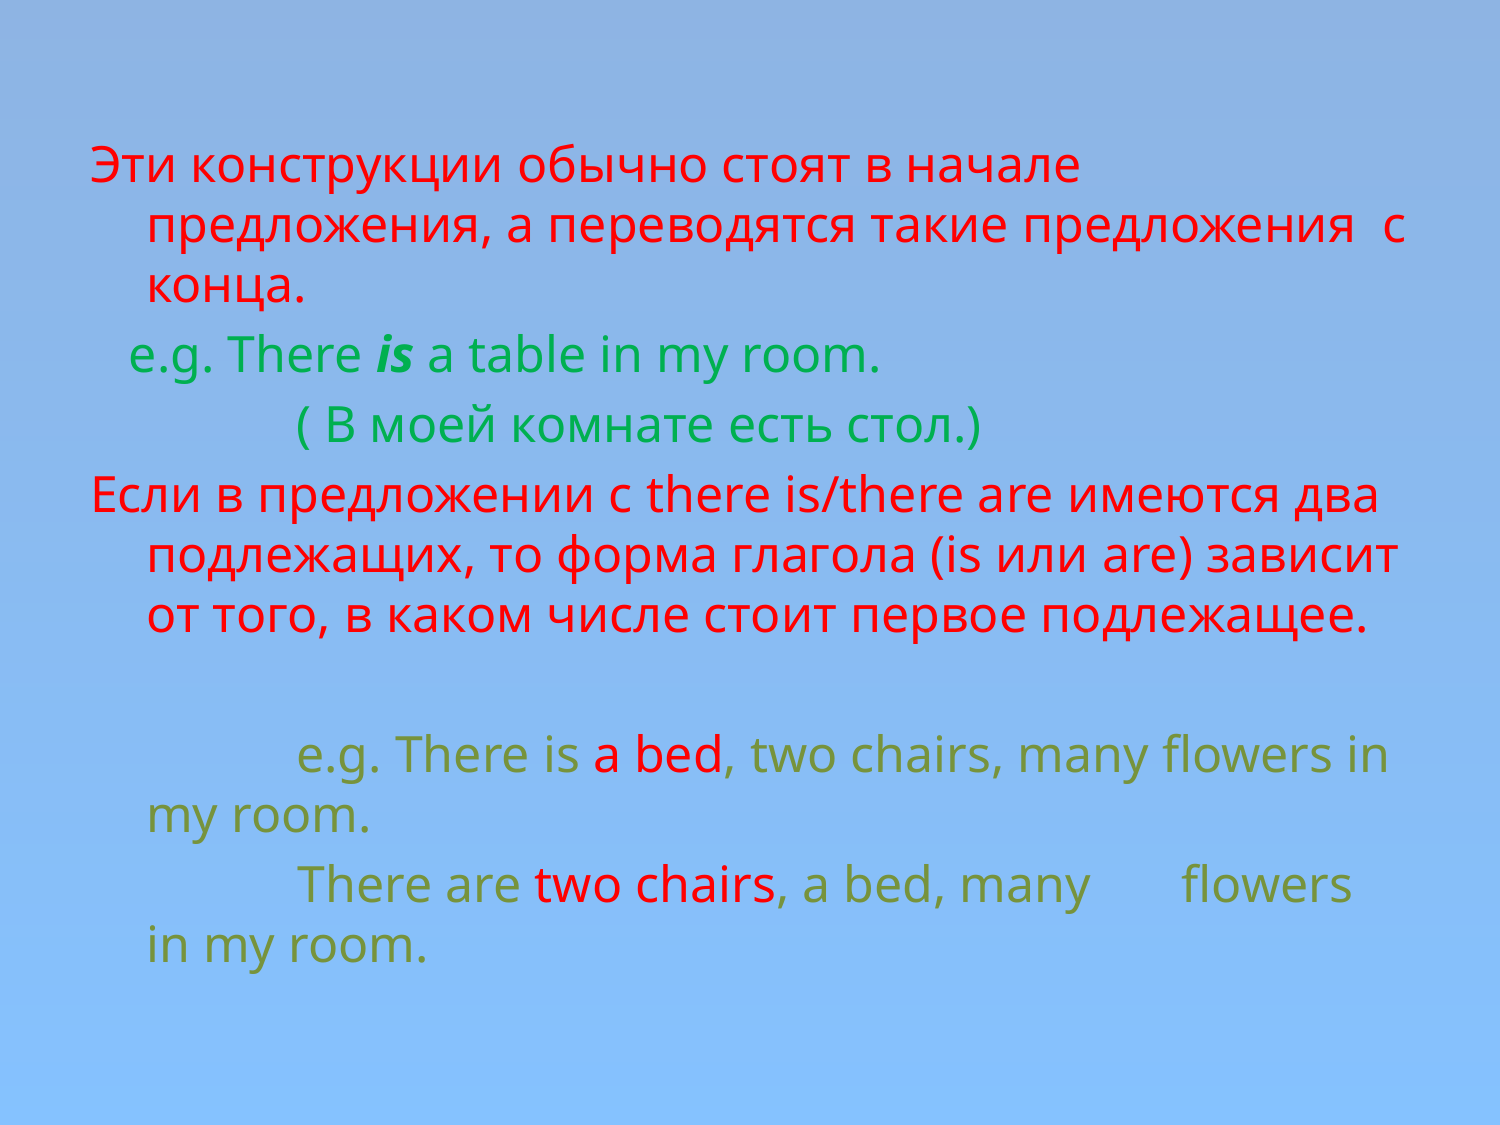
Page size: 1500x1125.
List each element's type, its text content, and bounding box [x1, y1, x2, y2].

list Эти конструкции обычно стоят в начале предложения, а переводятся такие предложения с конца. e.g. There is a table in my room. ( В моей комнате есть стол.) Если в предложении с there is/there are имеются два подлежащих, то форма глагола (is или are) зависит от того, в каком числе стоит первое подлежащее. e.g. There is a bed, two chairs, many flowers in my room. There are two chairs, a bed, many flowers in my room. [75, 42, 1425, 1038]
